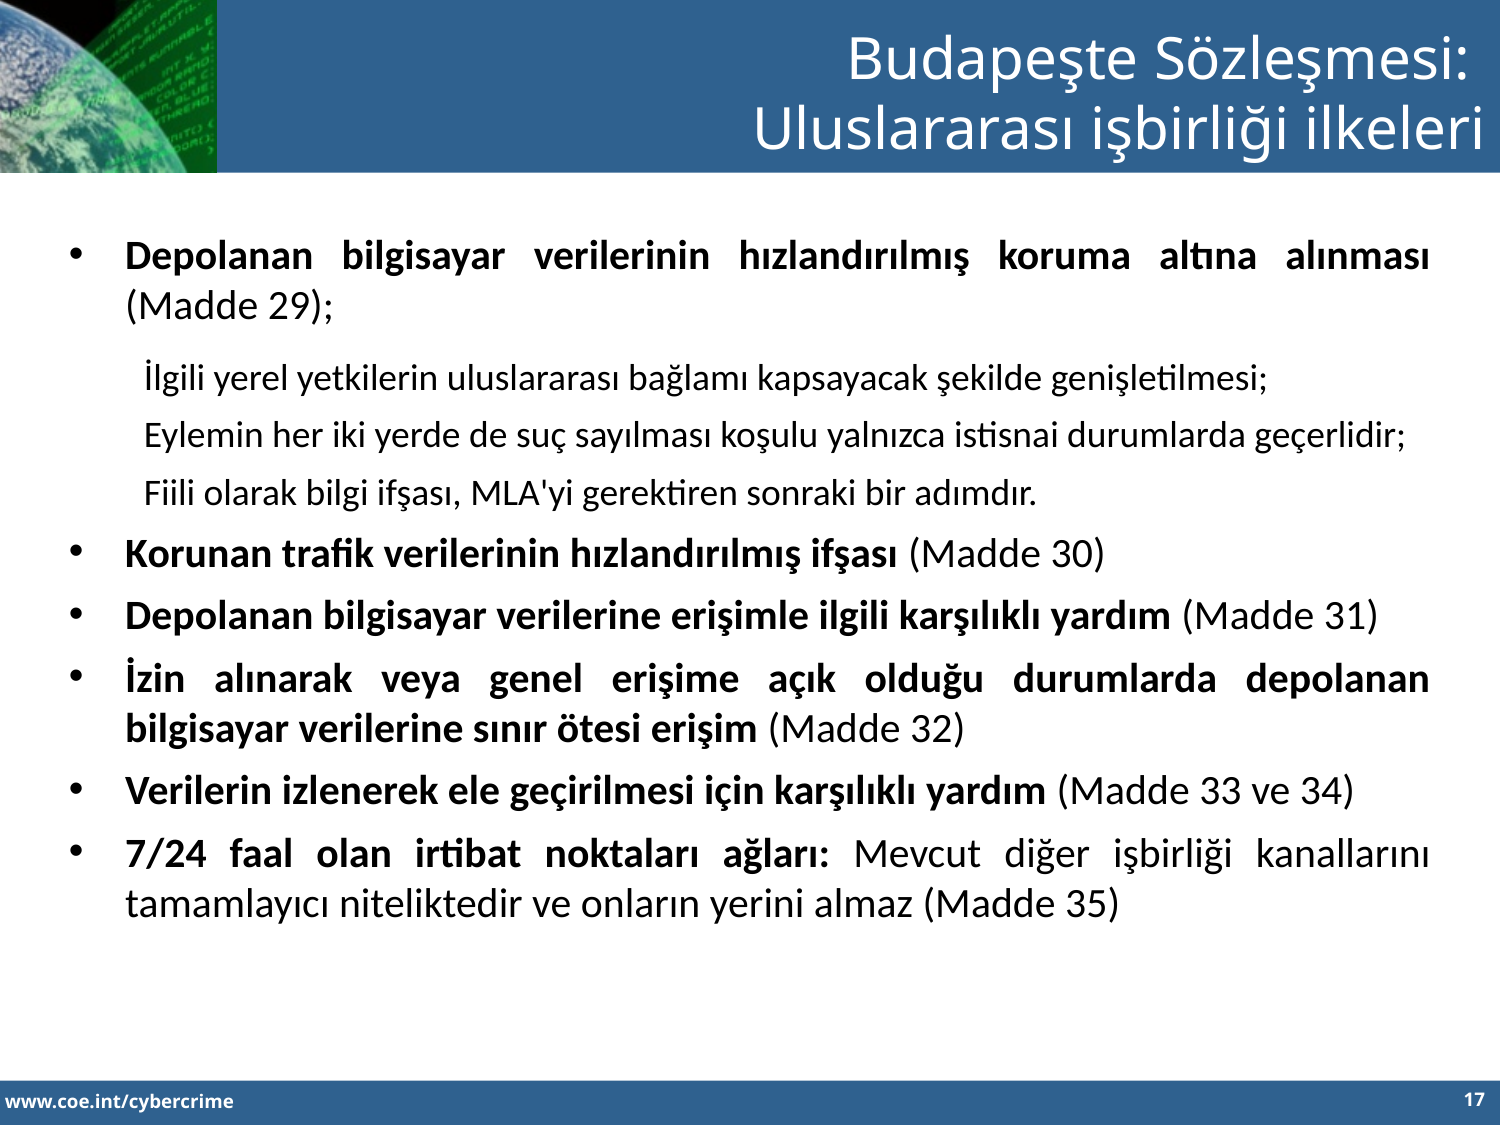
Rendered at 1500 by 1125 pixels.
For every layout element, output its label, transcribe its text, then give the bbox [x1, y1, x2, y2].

text_box Depolanan bilgisayar verilerinin hızlandırılmış koruma altına alınması (Madde 29); İlgili yerel yetkilerin uluslararası bağlamı kapsayacak şekilde genişletilmesi; Eylemin her iki yerde de suç sayılması koşulu yalnızca istisnai durumlarda geçerlidir; Fiili olarak bilgi ifşası, MLA'yi gerektiren sonraki bir adımdır. Korunan trafik verilerinin hızlandırılmış ifşası (Madde 30) Depolanan bilgisayar verilerine erişimle ilgili karşılıklı yardım (Madde 31) İzin alınarak veya genel erişime açık olduğu durumlarda depolanan bilgisayar verilerine sınır ötesi erişim (Madde 32) Verilerin izlenerek ele geçirilmesi için karşılıklı yardım (Madde 33 ve 34) 7/24 faal olan irtibat noktaları ağları: Mevcut diğer işbirliği kanallarını tamamlayıcı niteliktedir ve onların yerini almaz (Madde 35) [54, 220, 1446, 933]
text_box Budapeşte Sözleşmesi: Uluslararası işbirliği ilkeleri [200, 14, 1500, 169]
picture [0, 1, 217, 173]
slide_number 17 [1149, 1079, 1500, 1125]
